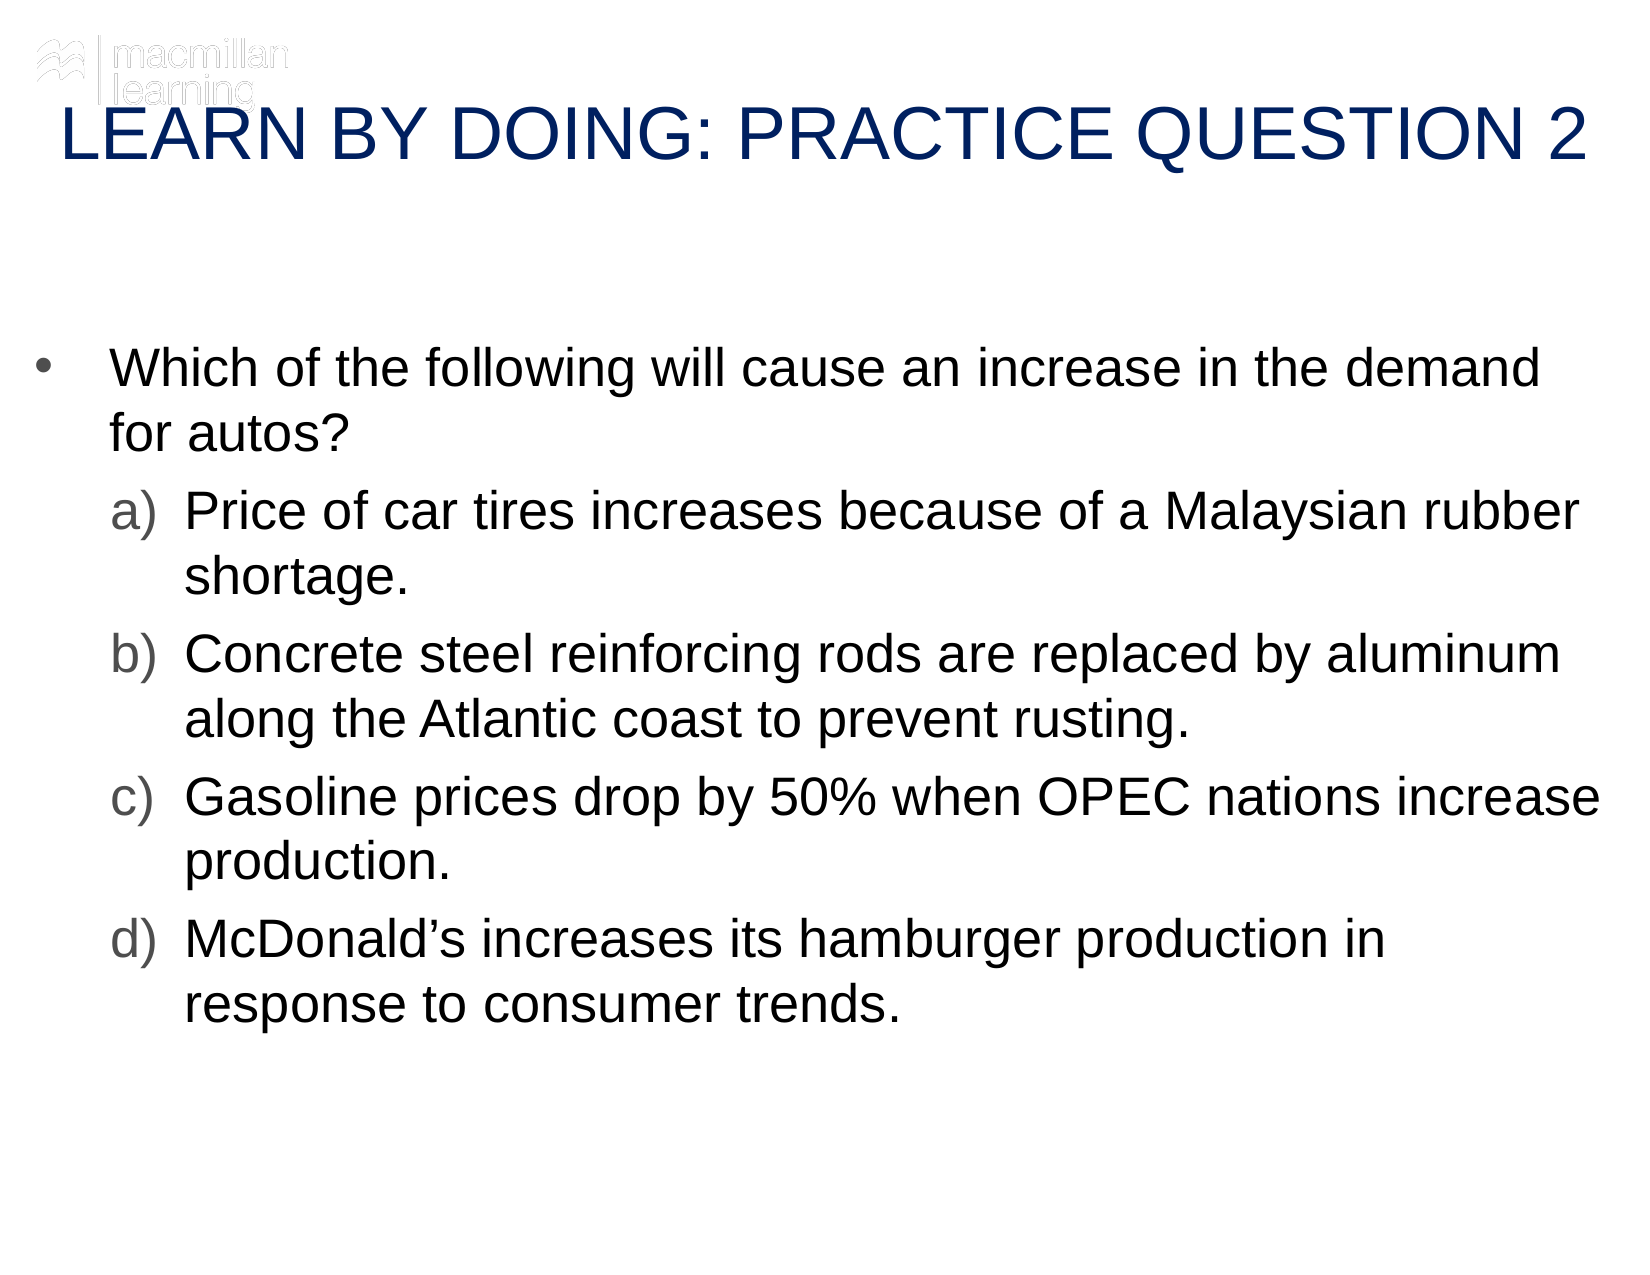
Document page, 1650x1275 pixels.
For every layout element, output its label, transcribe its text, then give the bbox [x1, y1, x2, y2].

title LEARN BY DOING: PRACTICE QUESTION 2 [0, 62, 1650, 197]
picture [37, 35, 288, 62]
list Which of the following will cause an increase in the demand for autos? Price of car tires increases because of a Malaysian rubber shortage. Concrete steel reinforcing rods are replaced by aluminum along the Atlantic coast to prevent rusting. Gasoline prices drop by 50% when OPEC nations increase production. McDonald’s increases its hamburger production in response to consumer trends. [19, 317, 1628, 1071]
